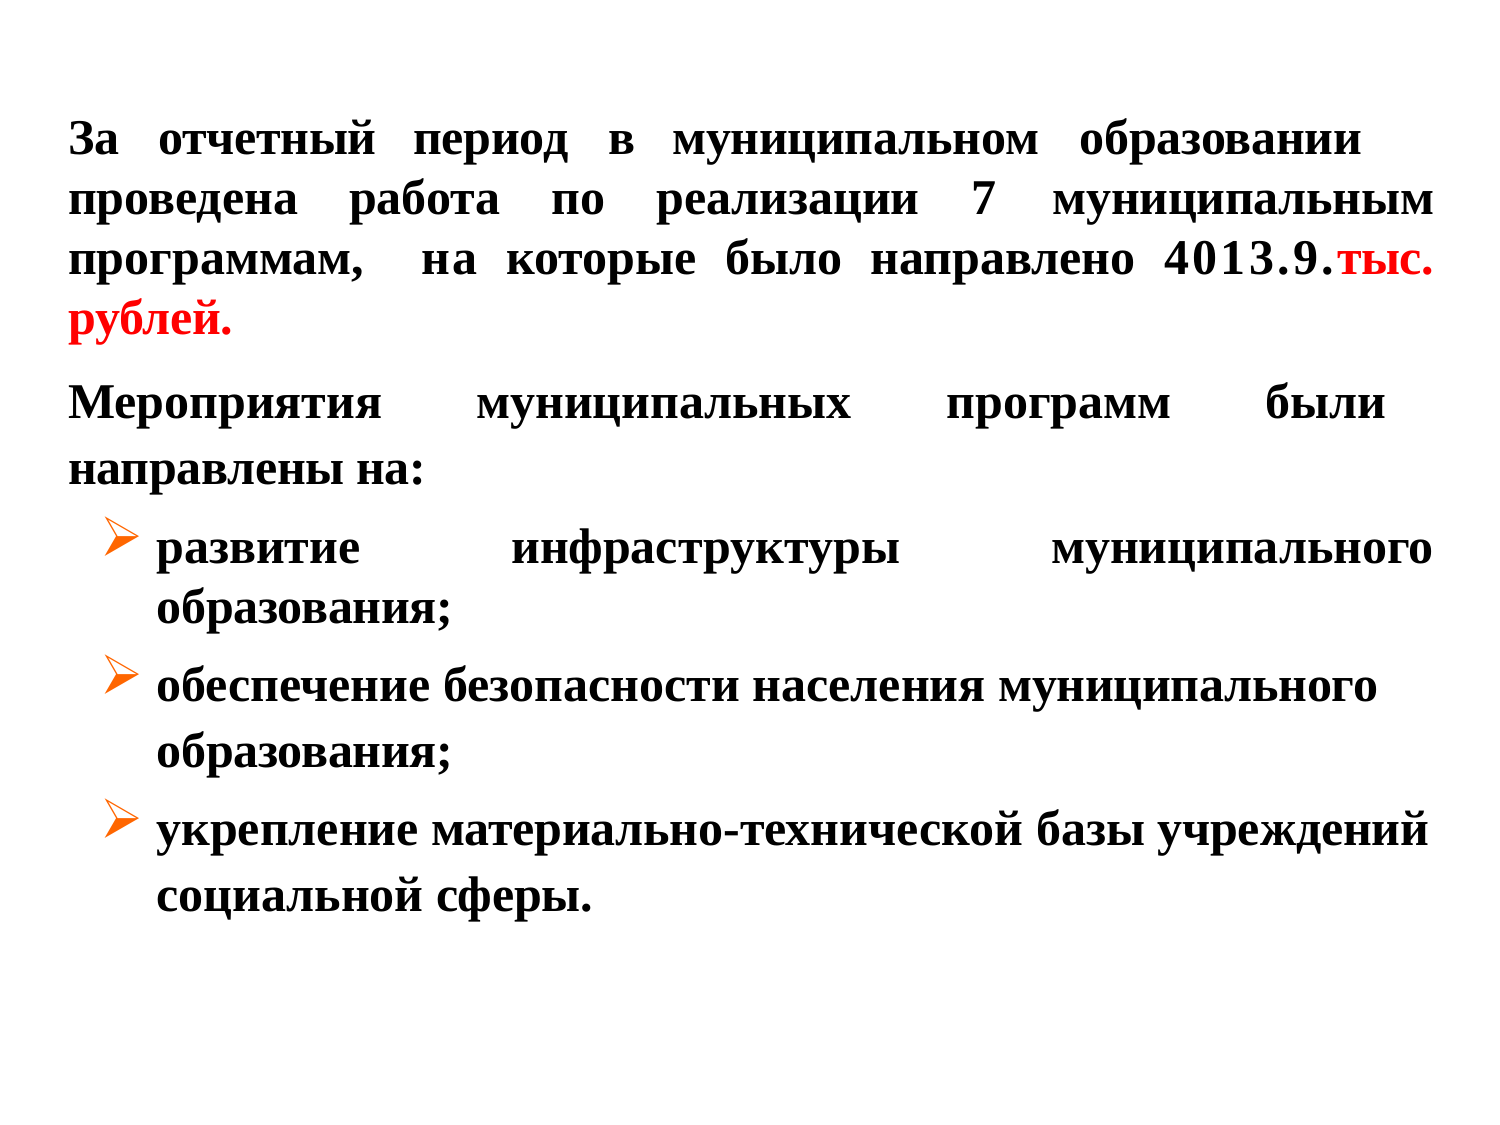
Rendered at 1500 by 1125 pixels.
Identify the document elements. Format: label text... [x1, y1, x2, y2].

text_box период в муниципальном образовании [411, 102, 1366, 161]
text_box За отчетный [66, 102, 379, 161]
text_box проведена работа по реализации 7 муниципальным программам, на которые было направлено 4013.9.тыс. рублей. Мероприятия муниципальных программ были направлены на: развитие инфраструктуры муниципального образования; обеспечение безопасности населения муниципального образования; укрепление материально-технической базы учреждений социальной сферы. [65, 161, 1434, 922]
